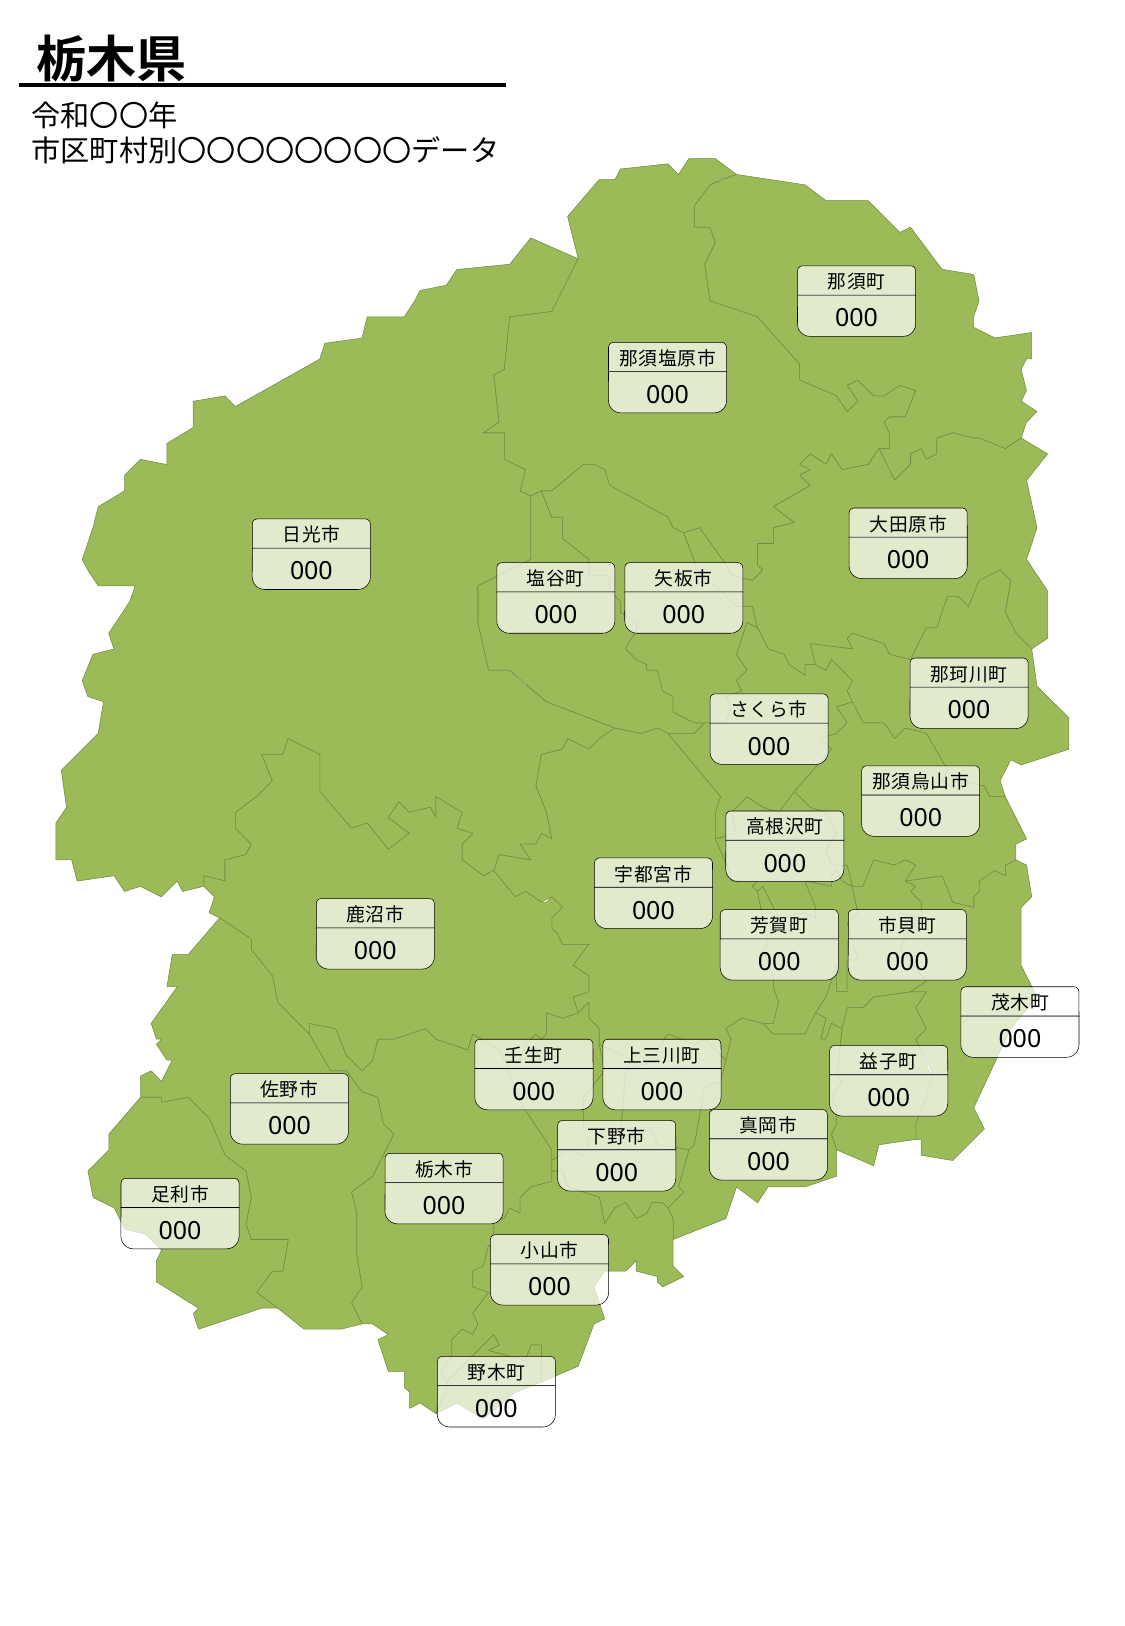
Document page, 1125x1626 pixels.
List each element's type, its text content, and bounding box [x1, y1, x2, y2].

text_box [594, 857, 713, 929]
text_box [55, 158, 1070, 1420]
text_box 令和〇〇年 市区町村別〇〇〇〇〇〇〇〇データ [16, 89, 515, 175]
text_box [490, 1234, 609, 1306]
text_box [624, 562, 744, 634]
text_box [496, 562, 616, 634]
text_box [719, 909, 839, 981]
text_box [474, 1039, 594, 1111]
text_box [709, 1109, 828, 1181]
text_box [316, 898, 435, 970]
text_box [848, 909, 967, 981]
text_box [230, 1073, 349, 1145]
text_box 栃木県 [21, 20, 202, 83]
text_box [437, 1356, 556, 1428]
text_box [909, 657, 1029, 729]
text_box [608, 342, 727, 414]
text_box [797, 265, 916, 337]
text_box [709, 693, 829, 765]
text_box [861, 765, 980, 837]
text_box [960, 986, 1080, 1058]
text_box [848, 507, 968, 579]
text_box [602, 1039, 722, 1111]
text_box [829, 1045, 948, 1117]
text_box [384, 1153, 504, 1225]
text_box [120, 1178, 240, 1250]
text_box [725, 810, 845, 882]
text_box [252, 518, 371, 590]
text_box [557, 1120, 676, 1192]
